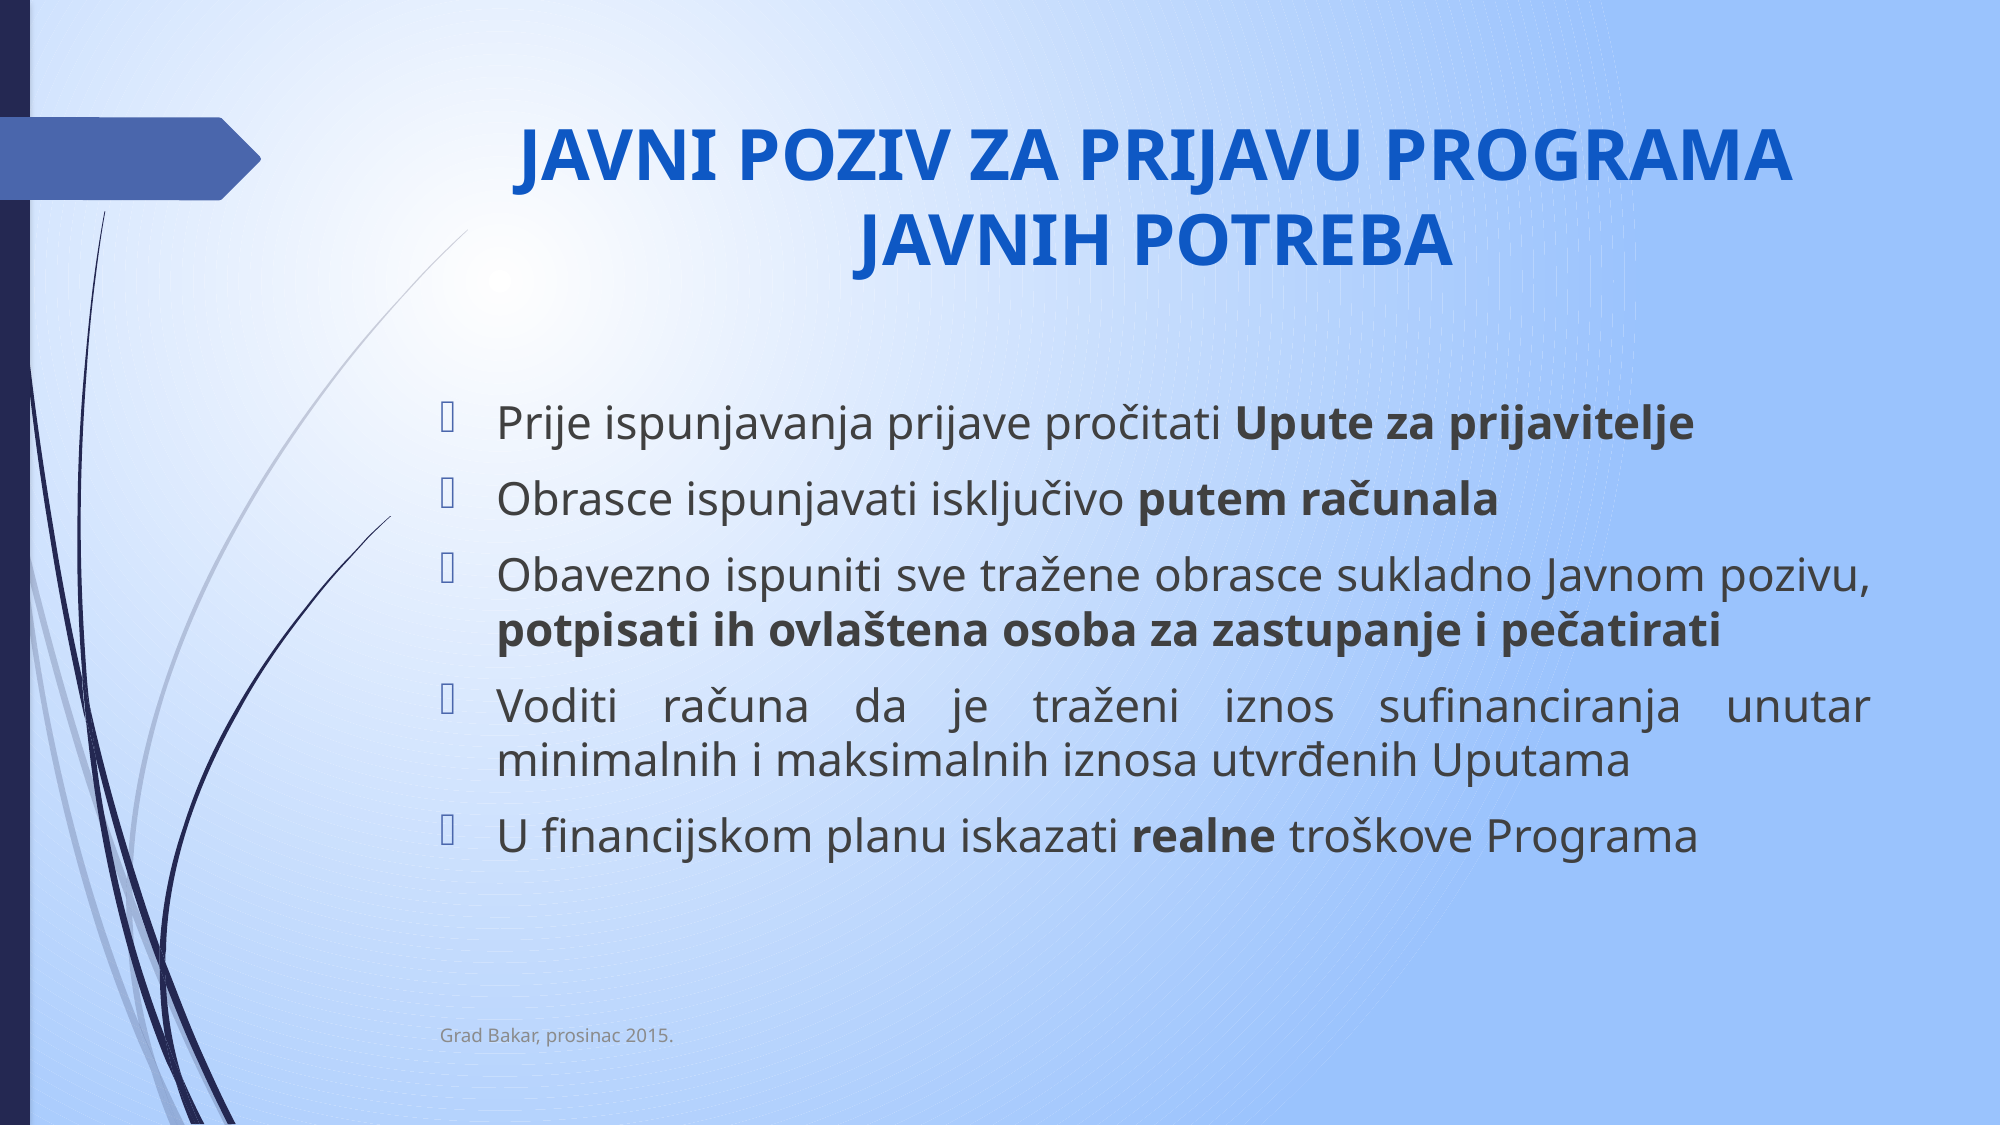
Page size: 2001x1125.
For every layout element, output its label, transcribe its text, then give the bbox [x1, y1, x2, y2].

list Prije ispunjavanja prijave pročitati Upute za prijavitelje Obrasce ispunjavati isključivo putem računala Obavezno ispuniti sve tražene obrasce sukladno Javnom pozivu, potpisati ih ovlaštena osoba za zastupanje i pečatirati Voditi računa da je traženi iznos sufinanciranja unutar minimalnih i maksimalnih iznosa utvrđenih Uputama U financijskom planu iskazati realne troškove Programa [424, 386, 1888, 970]
title JAVNI POZIV ZA PRIJAVU PROGRAMA JAVNIH POTREBA [425, 102, 1888, 313]
footer Grad Bakar, prosinac 2015. [424, 1006, 1675, 1067]
